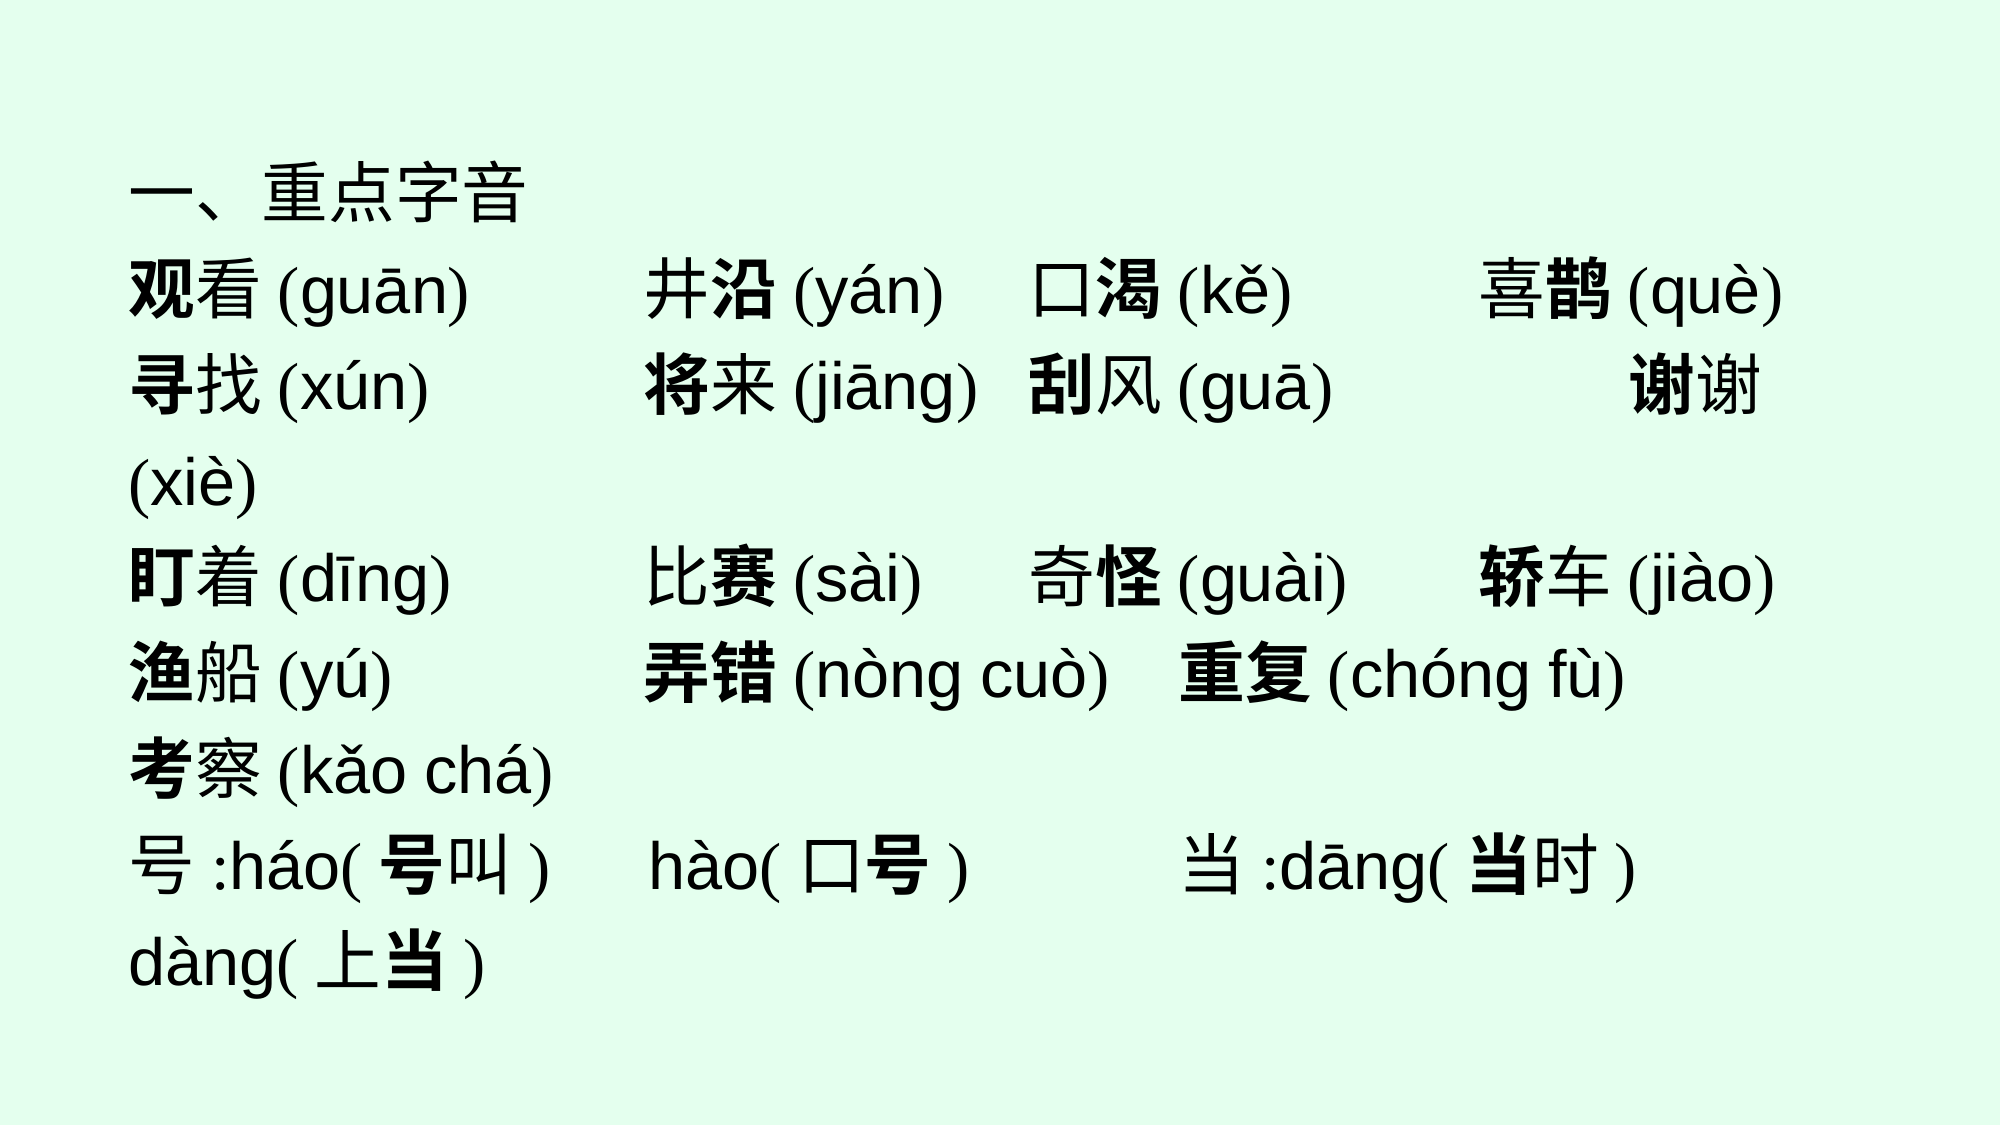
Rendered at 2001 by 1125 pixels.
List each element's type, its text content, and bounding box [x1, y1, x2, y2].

text_box 一、重点字音 观看(guān) 井沿(yán) 口渴(kě) 喜鹊(què) 寻找(xún) 将来(jiānɡ) 刮风(ɡuā) 谢谢(xiè) 盯着(dīnɡ) 比赛(sài) 奇怪(ɡuài) 轿车(jiào) 渔船(yú) 弄错(nònɡ cuò) 重复(chónɡ fù) 考察(kǎo chá) 号:háo(号叫) hào(口号) 当:dānɡ(当时) dànɡ(上当) [113, 127, 1887, 1006]
